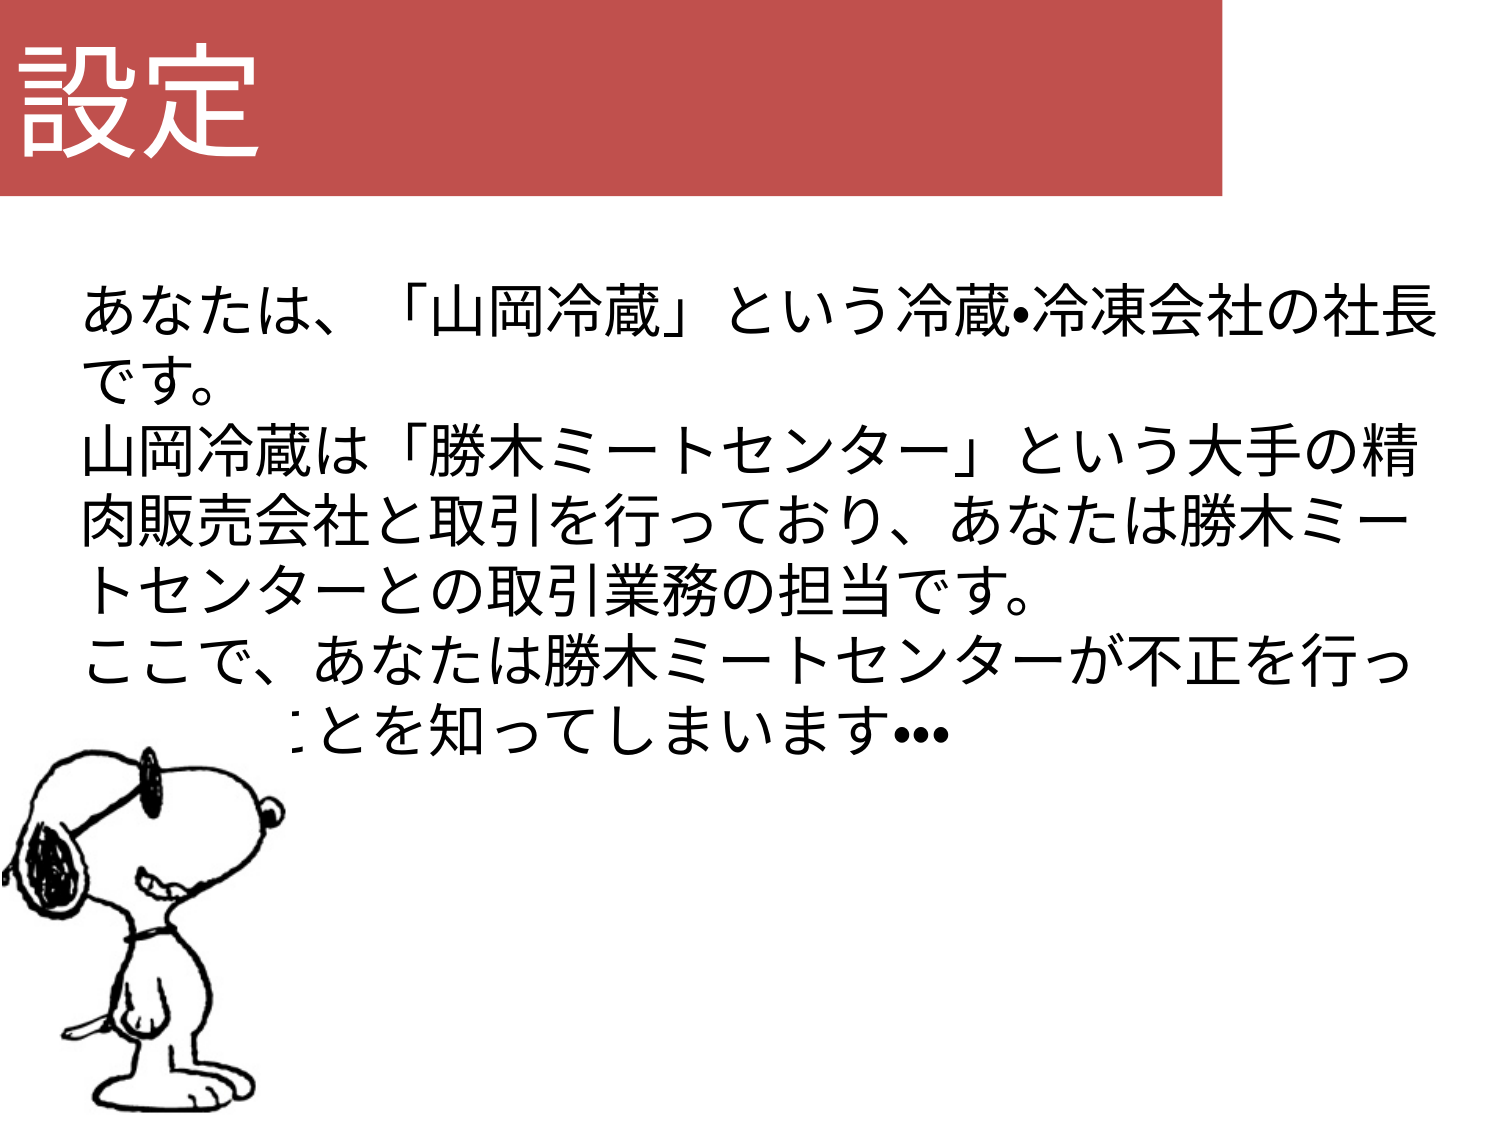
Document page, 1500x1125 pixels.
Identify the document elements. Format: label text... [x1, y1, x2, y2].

text_box あなたは、「山岡冷蔵」という冷蔵・冷凍会社の社長です。 山岡冷蔵は「勝木ミートセンター」という大手の精肉販売会社と取引を行っており、あなたは勝木ミートセンターとの取引業務の担当です。 ここで、あなたは勝木ミートセンターが不正を行っていることを知ってしまいます・・・ [64, 267, 1459, 772]
text_box 設定 [0, 0, 1225, 198]
picture [1, 706, 292, 1116]
